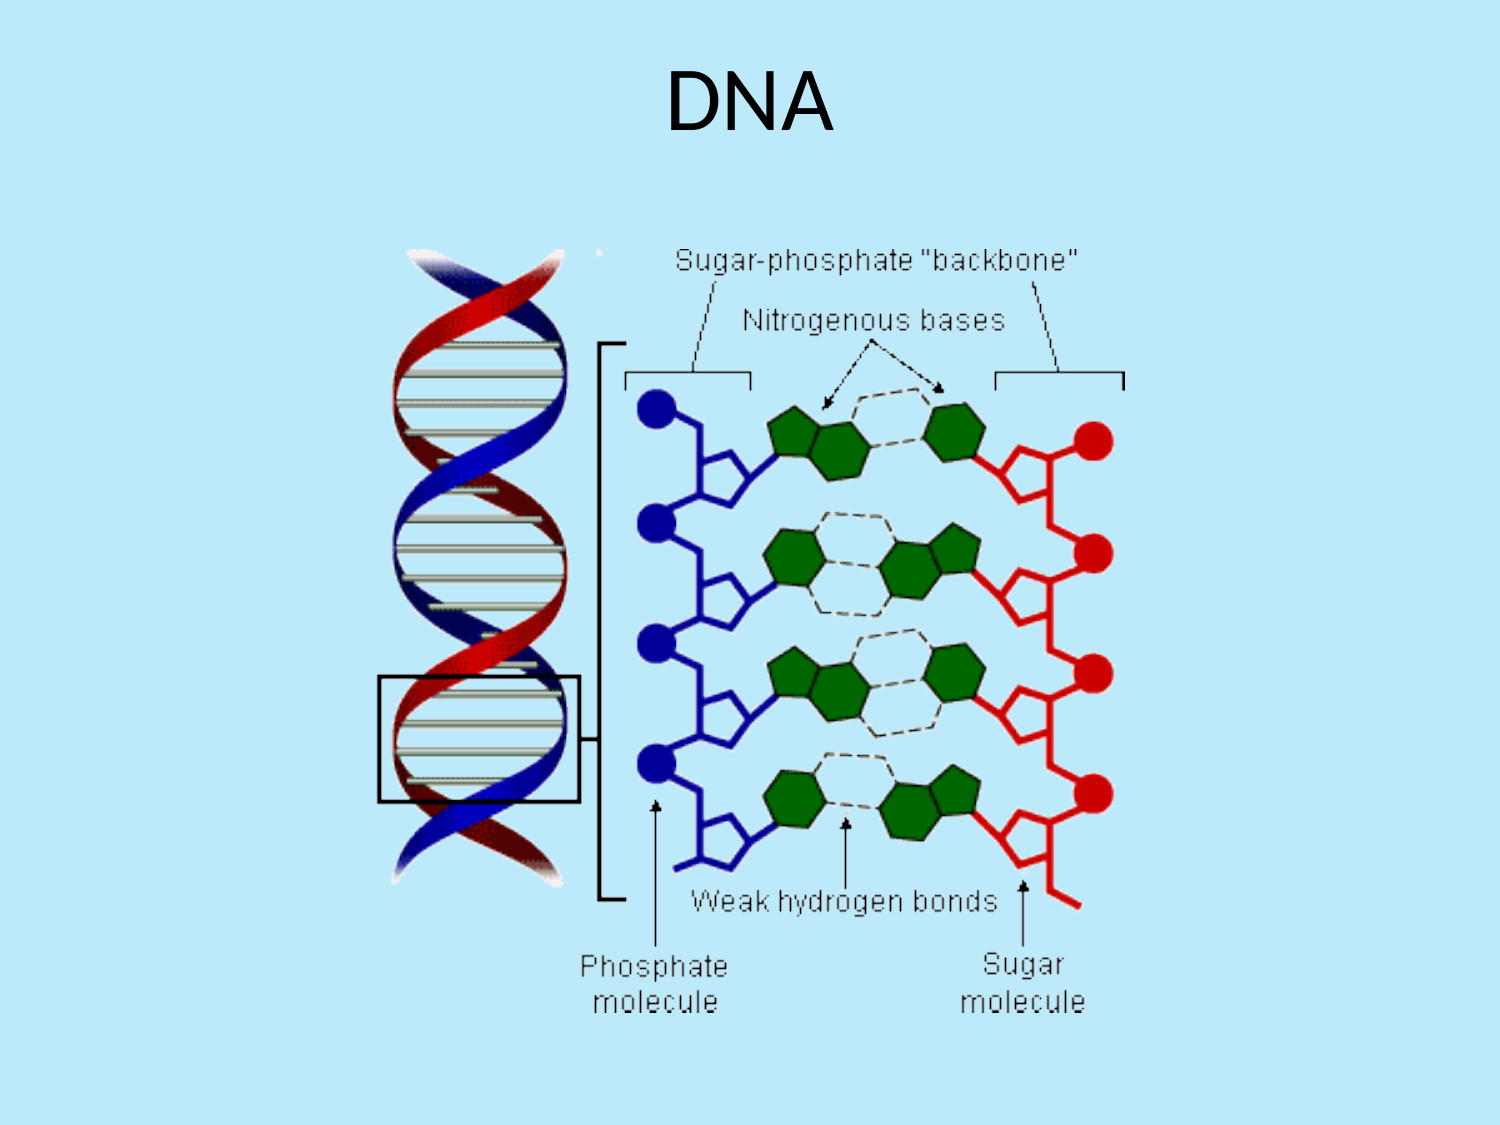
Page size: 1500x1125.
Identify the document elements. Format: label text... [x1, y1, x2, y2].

picture [374, 249, 1126, 1013]
title DNA [75, 0, 1425, 188]
